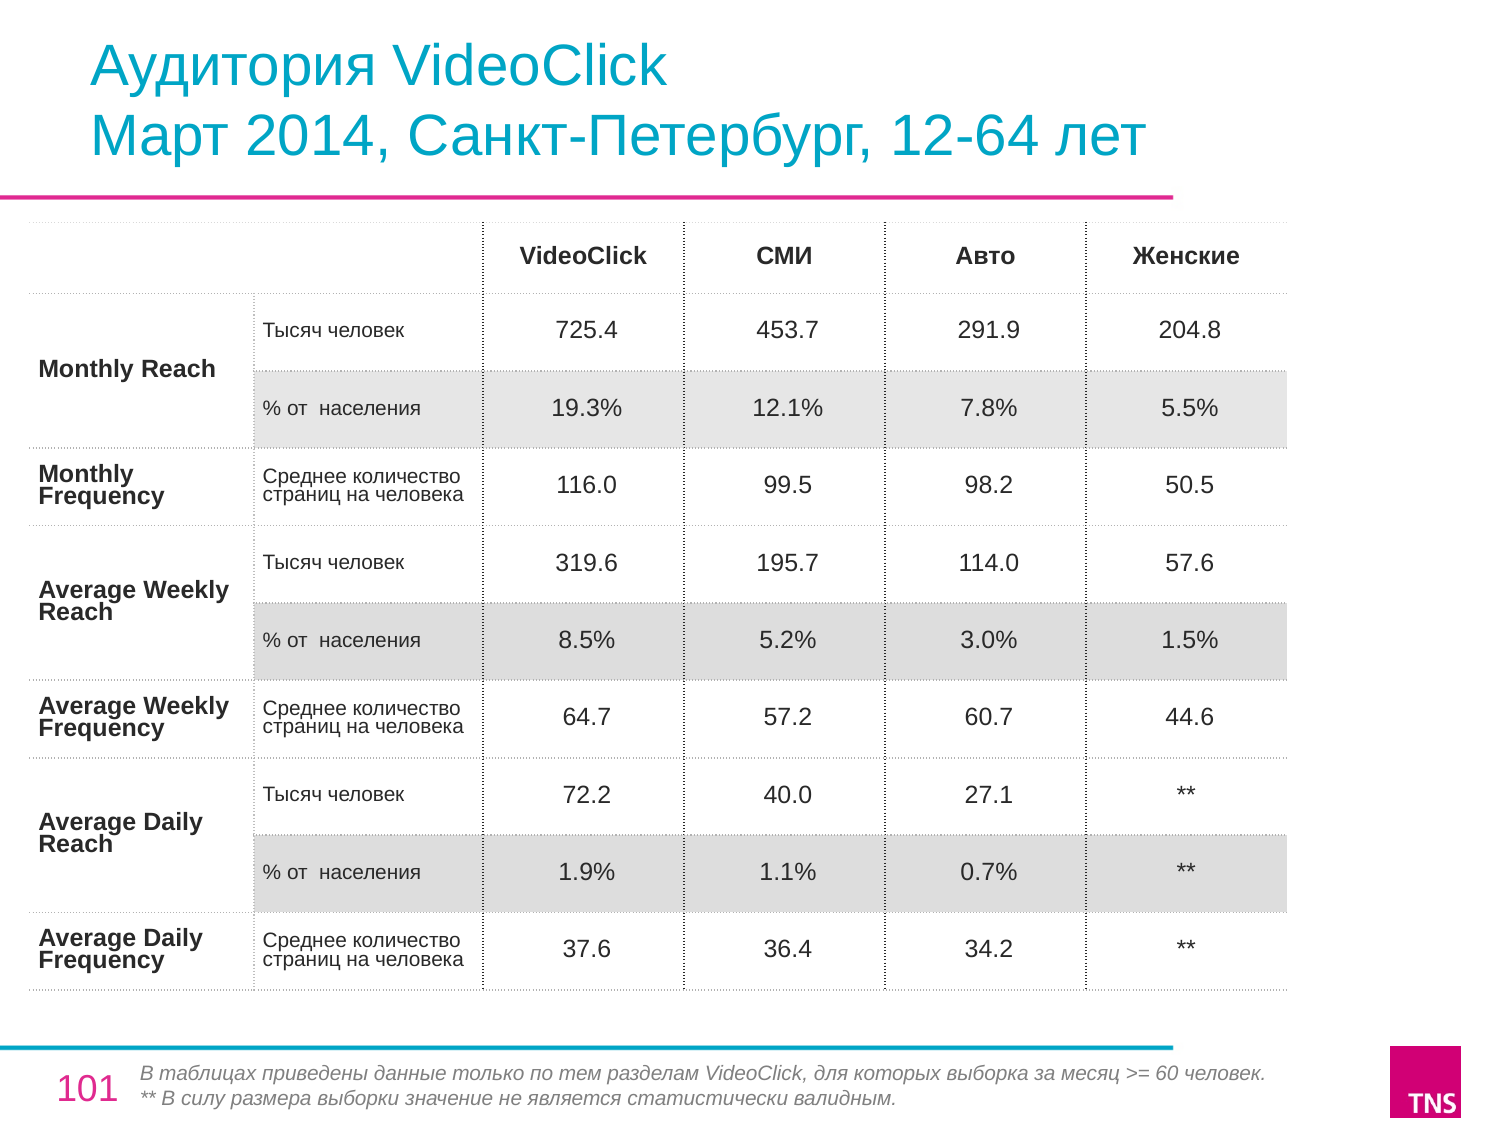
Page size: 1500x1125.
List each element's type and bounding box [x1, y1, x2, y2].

slide_number [40, 1055, 392, 1125]
picture [0, 0, 1500, 1125]
text_box [124, 1052, 1463, 1117]
table_cell [29, 294, 1287, 990]
title [74, 8, 1476, 187]
table_header [29, 223, 1287, 294]
